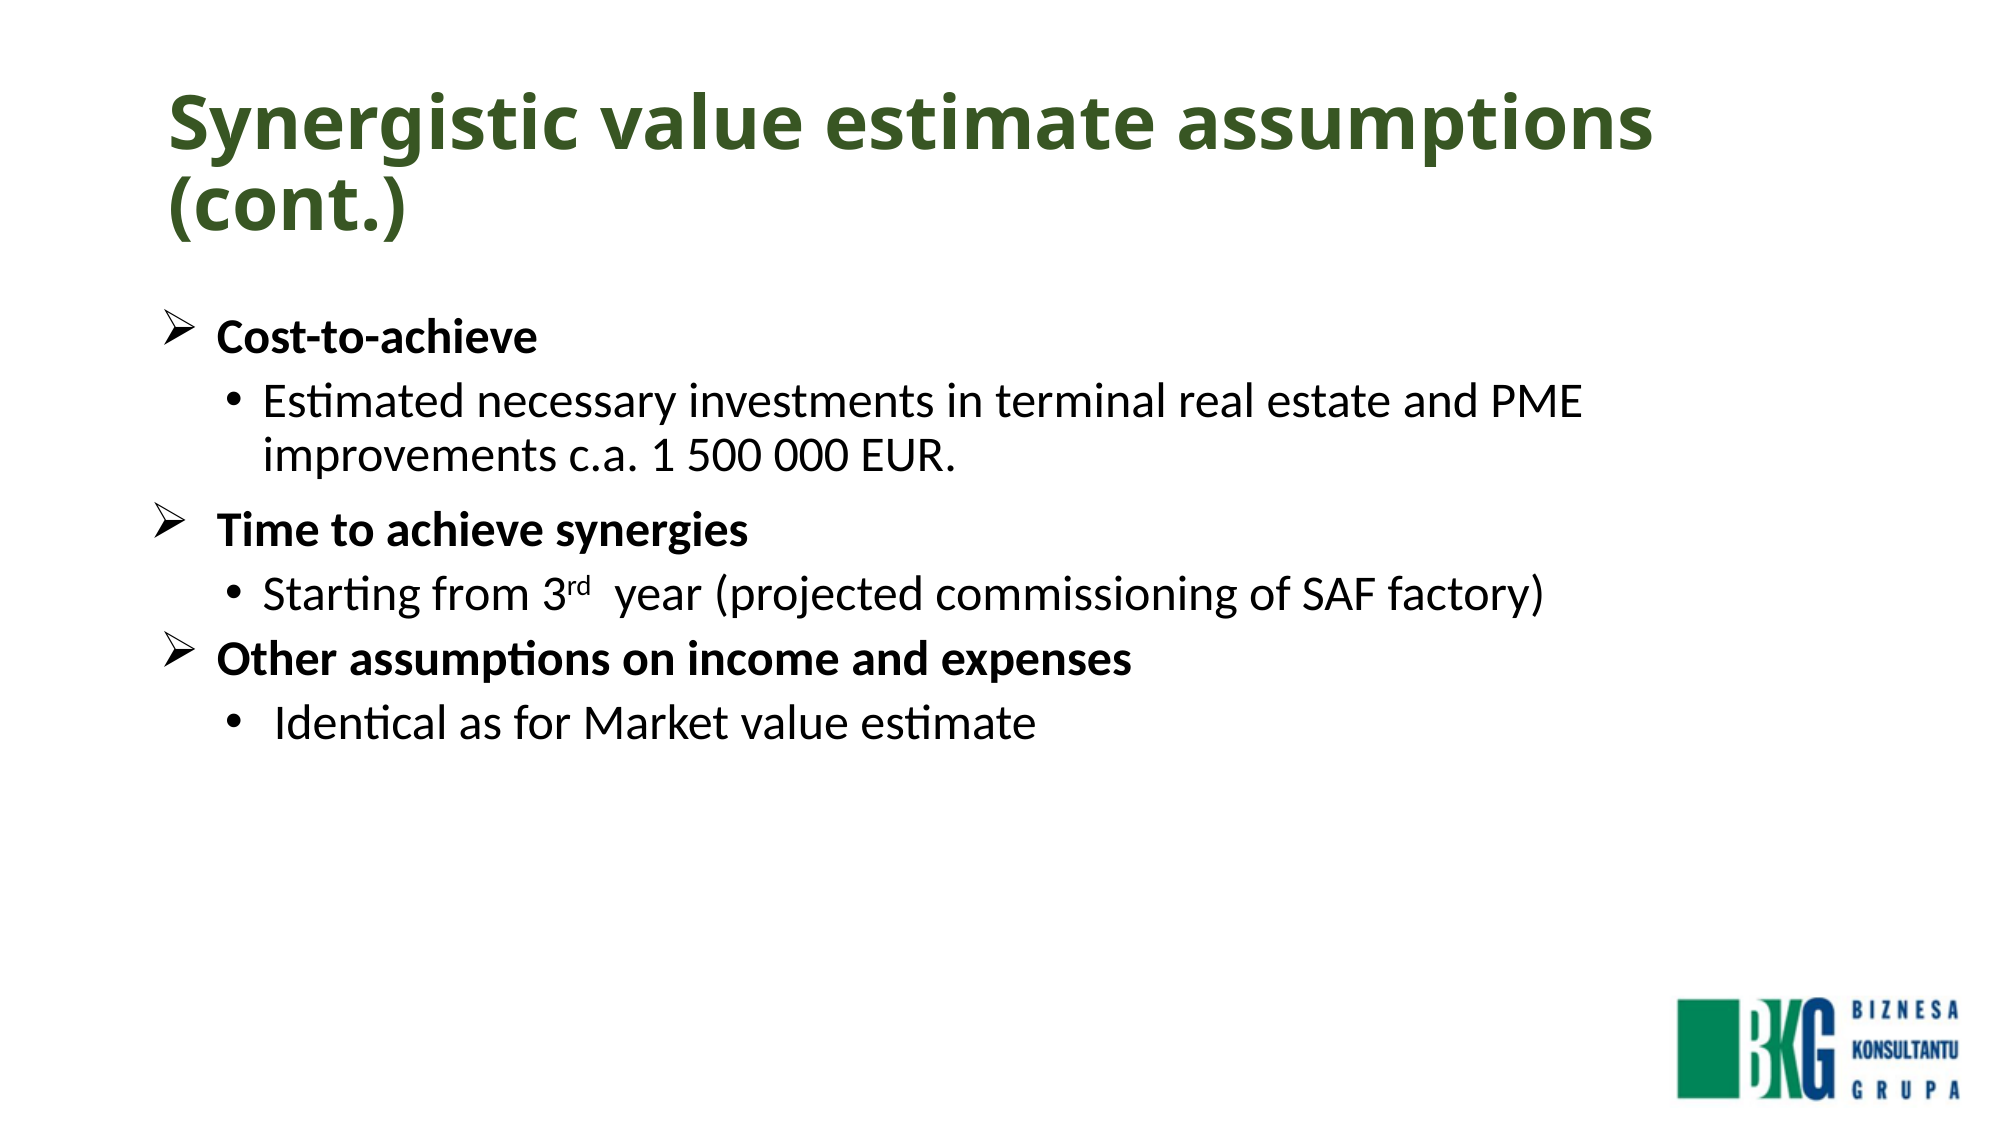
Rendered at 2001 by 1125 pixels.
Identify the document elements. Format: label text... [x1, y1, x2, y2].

title Synergistic value estimate assumptions (cont.) [153, 56, 1879, 275]
picture [1667, 993, 1966, 1108]
list Cost-to-achieve Estimated necessary investments in terminal real estate and PME improvements c.a. 1 500 000 EUR. Time to achieve synergies Starting from 3rd year (projected commissioning of SAF factory) Other assumptions on income and expenses Identical as for Market value estimate [135, 302, 1861, 934]
